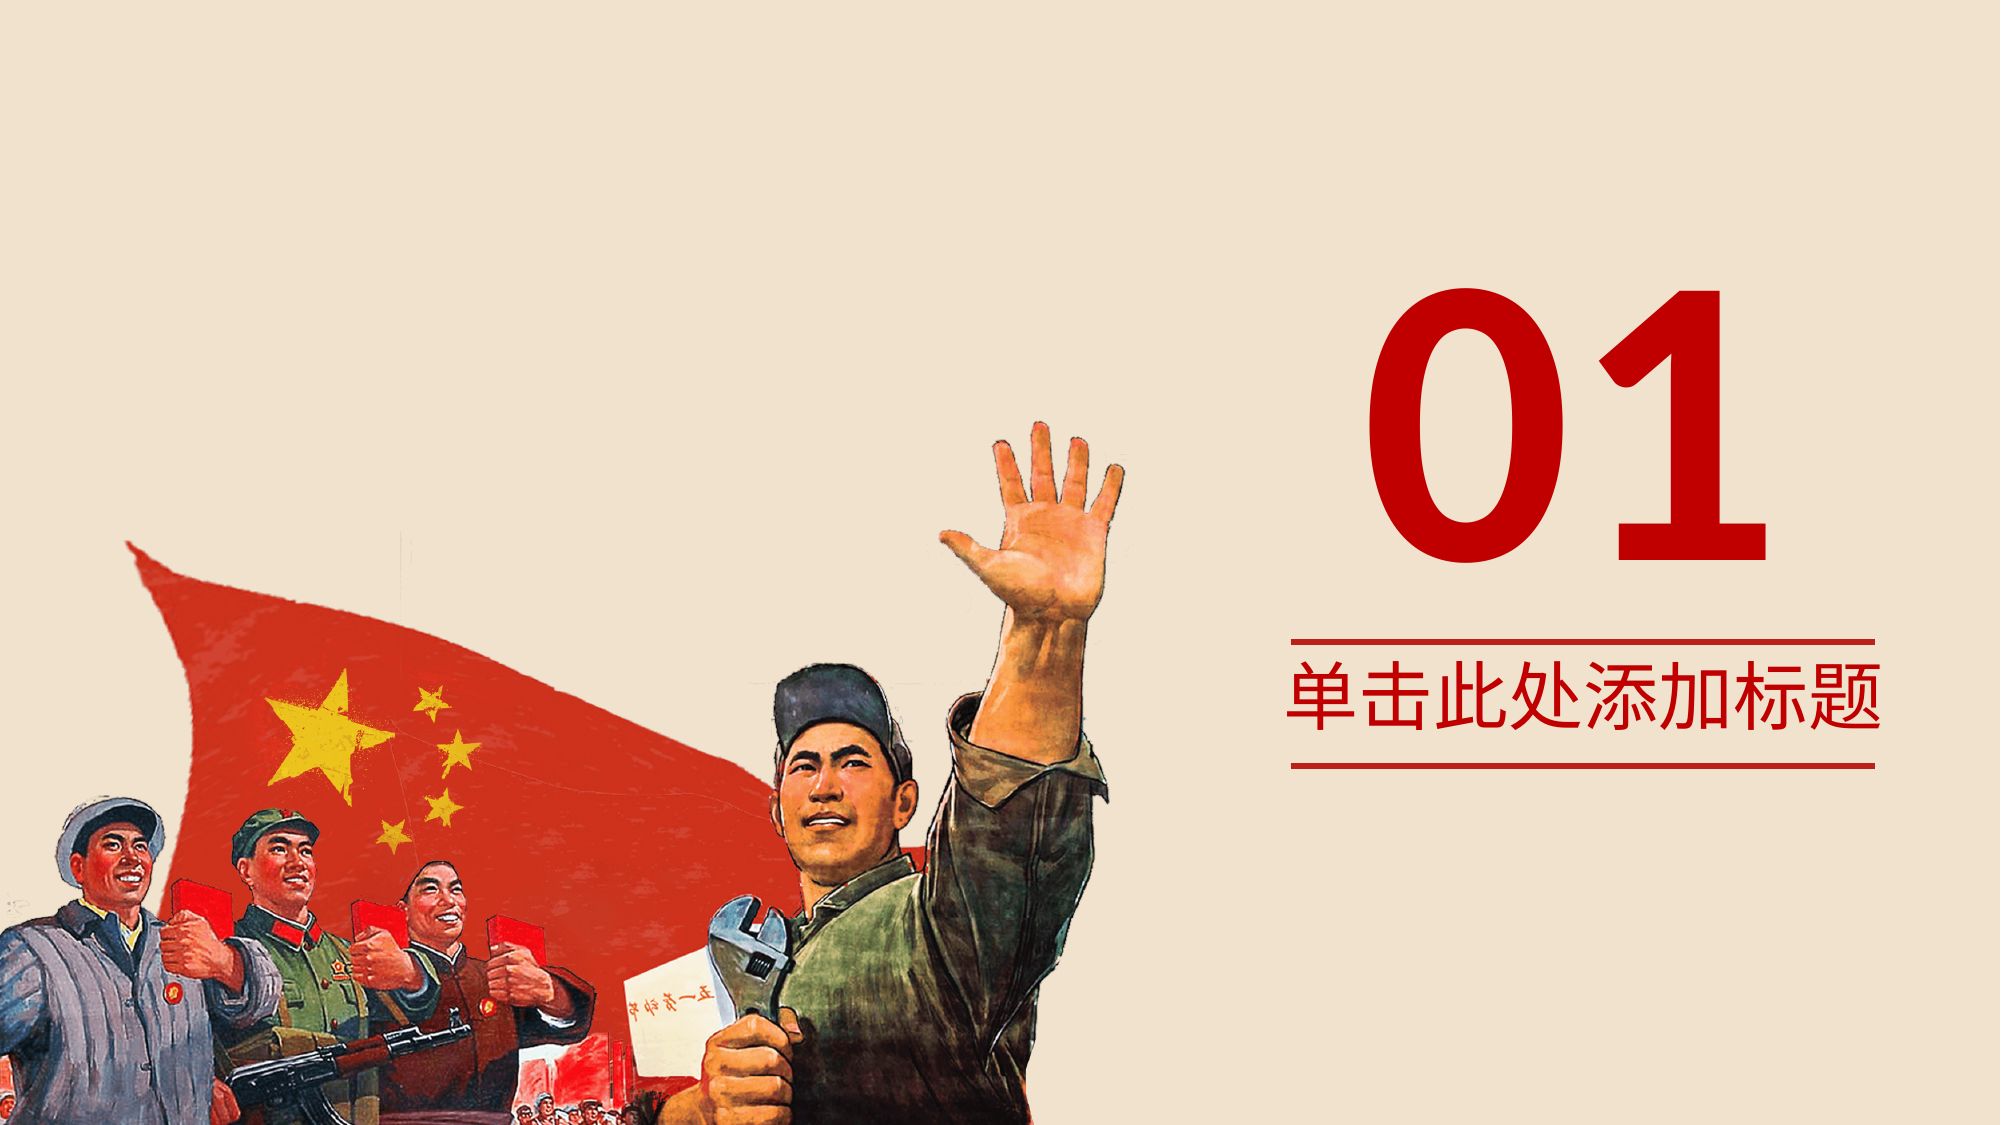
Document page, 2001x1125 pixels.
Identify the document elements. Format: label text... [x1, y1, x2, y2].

text_box 01 [1346, 138, 2000, 651]
text_box 单击此处添加标题 [1268, 642, 1944, 747]
picture [0, 397, 1144, 1125]
